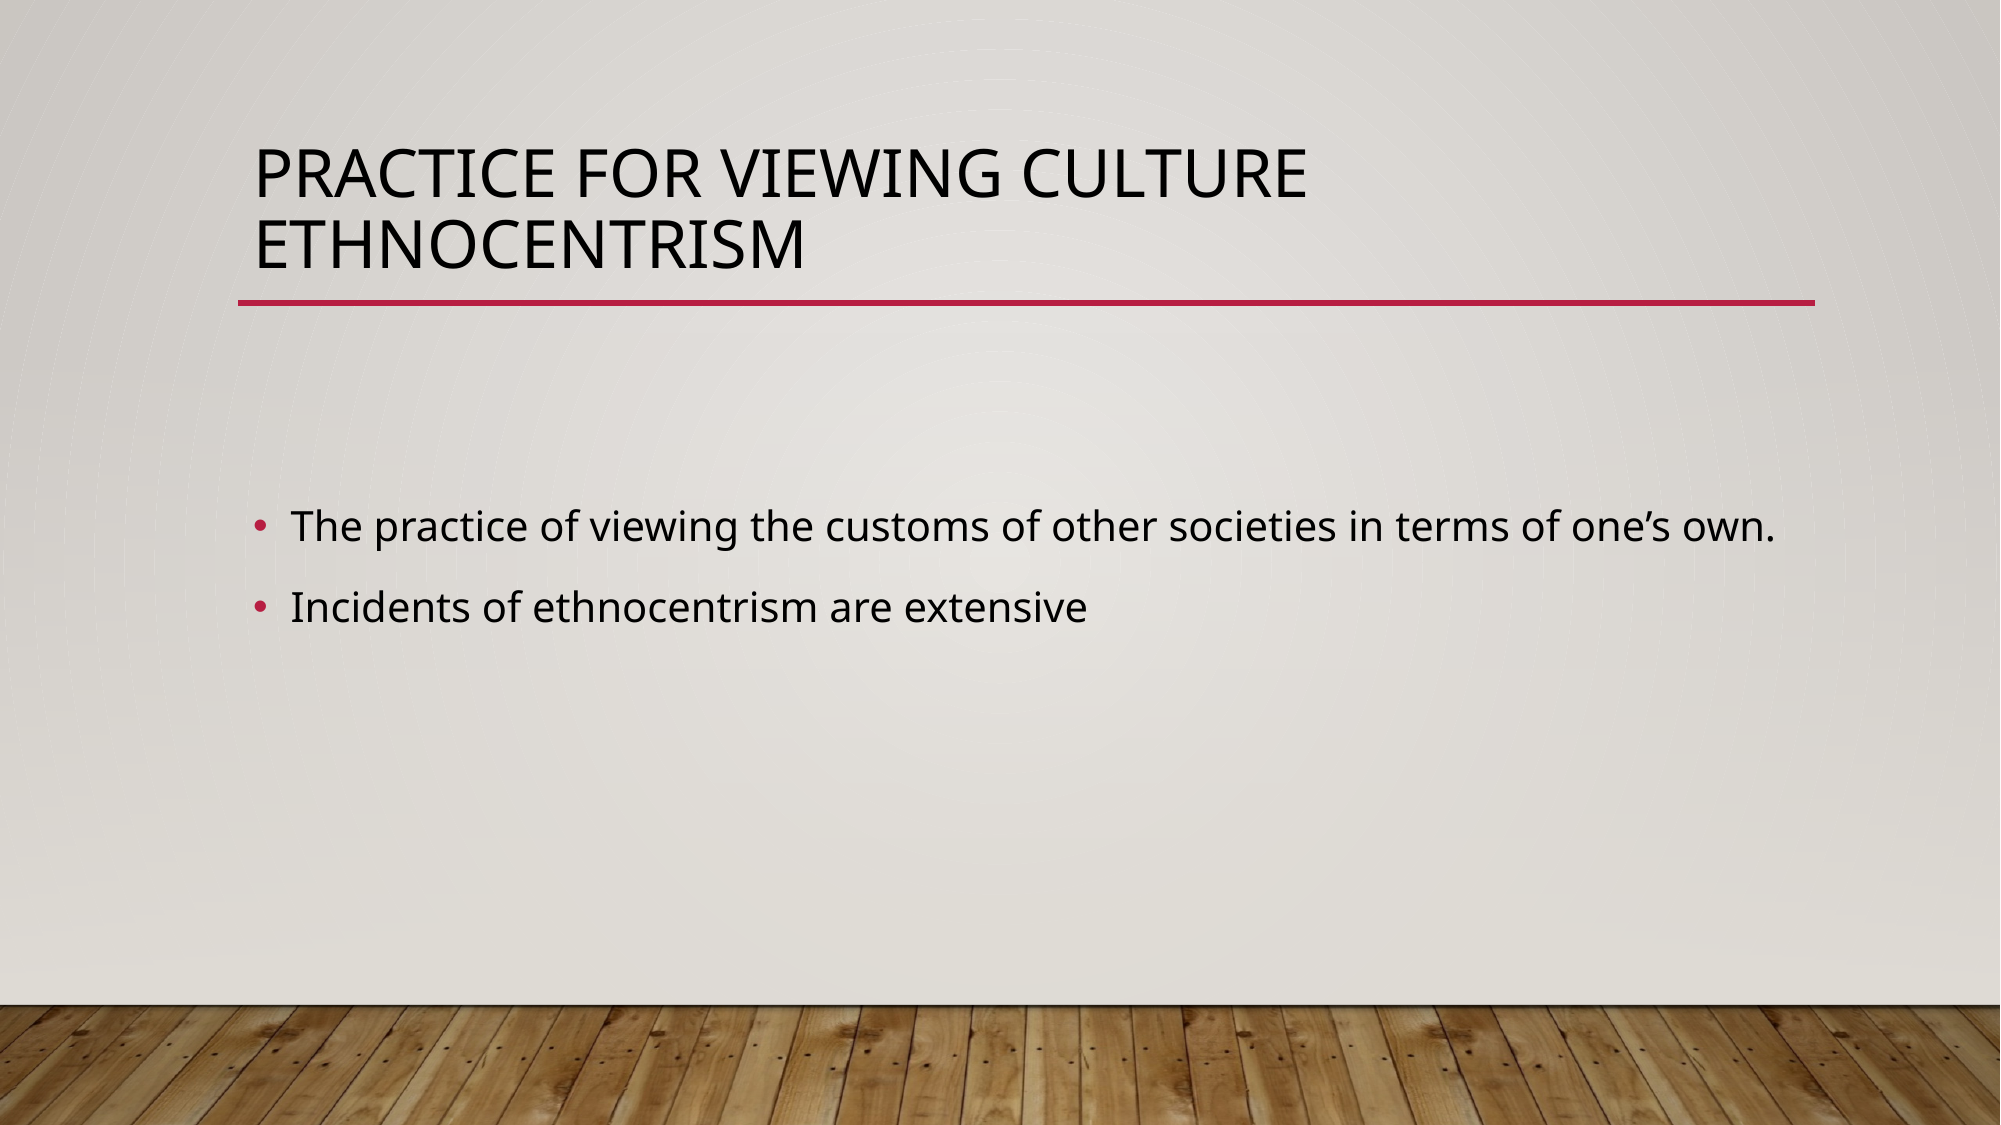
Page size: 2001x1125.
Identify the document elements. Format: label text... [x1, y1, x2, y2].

title Practice for viewing culture Ethnocentrism [238, 131, 1814, 305]
list The practice of viewing the customs of other societies in terms of one’s own. Incidents of ethnocentrism are extensive [238, 330, 1814, 897]
picture [0, 1005, 2000, 1125]
